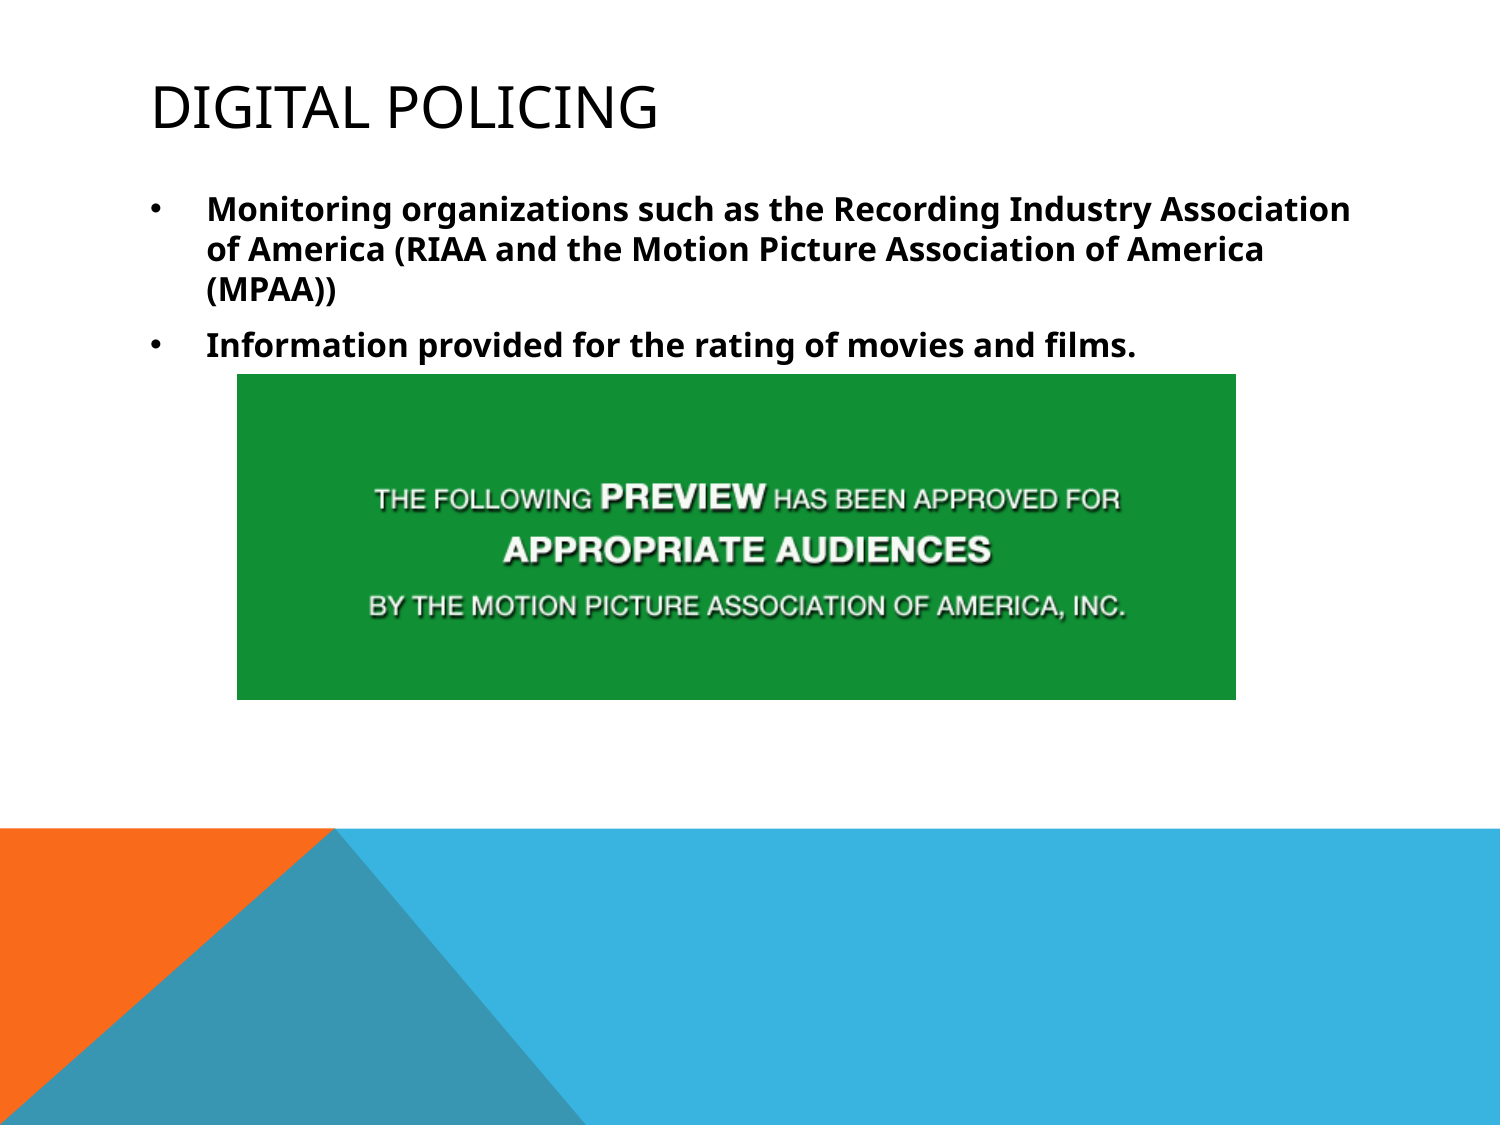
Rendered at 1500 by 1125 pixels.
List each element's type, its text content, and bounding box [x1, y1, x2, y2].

list Monitoring organizations such as the Recording Industry Association of America (RIAA and the Motion Picture Association of America (MPAA)) Information provided for the rating of movies and films. [135, 180, 1369, 768]
picture [237, 374, 1237, 701]
title Digital policing [135, 60, 1369, 150]
